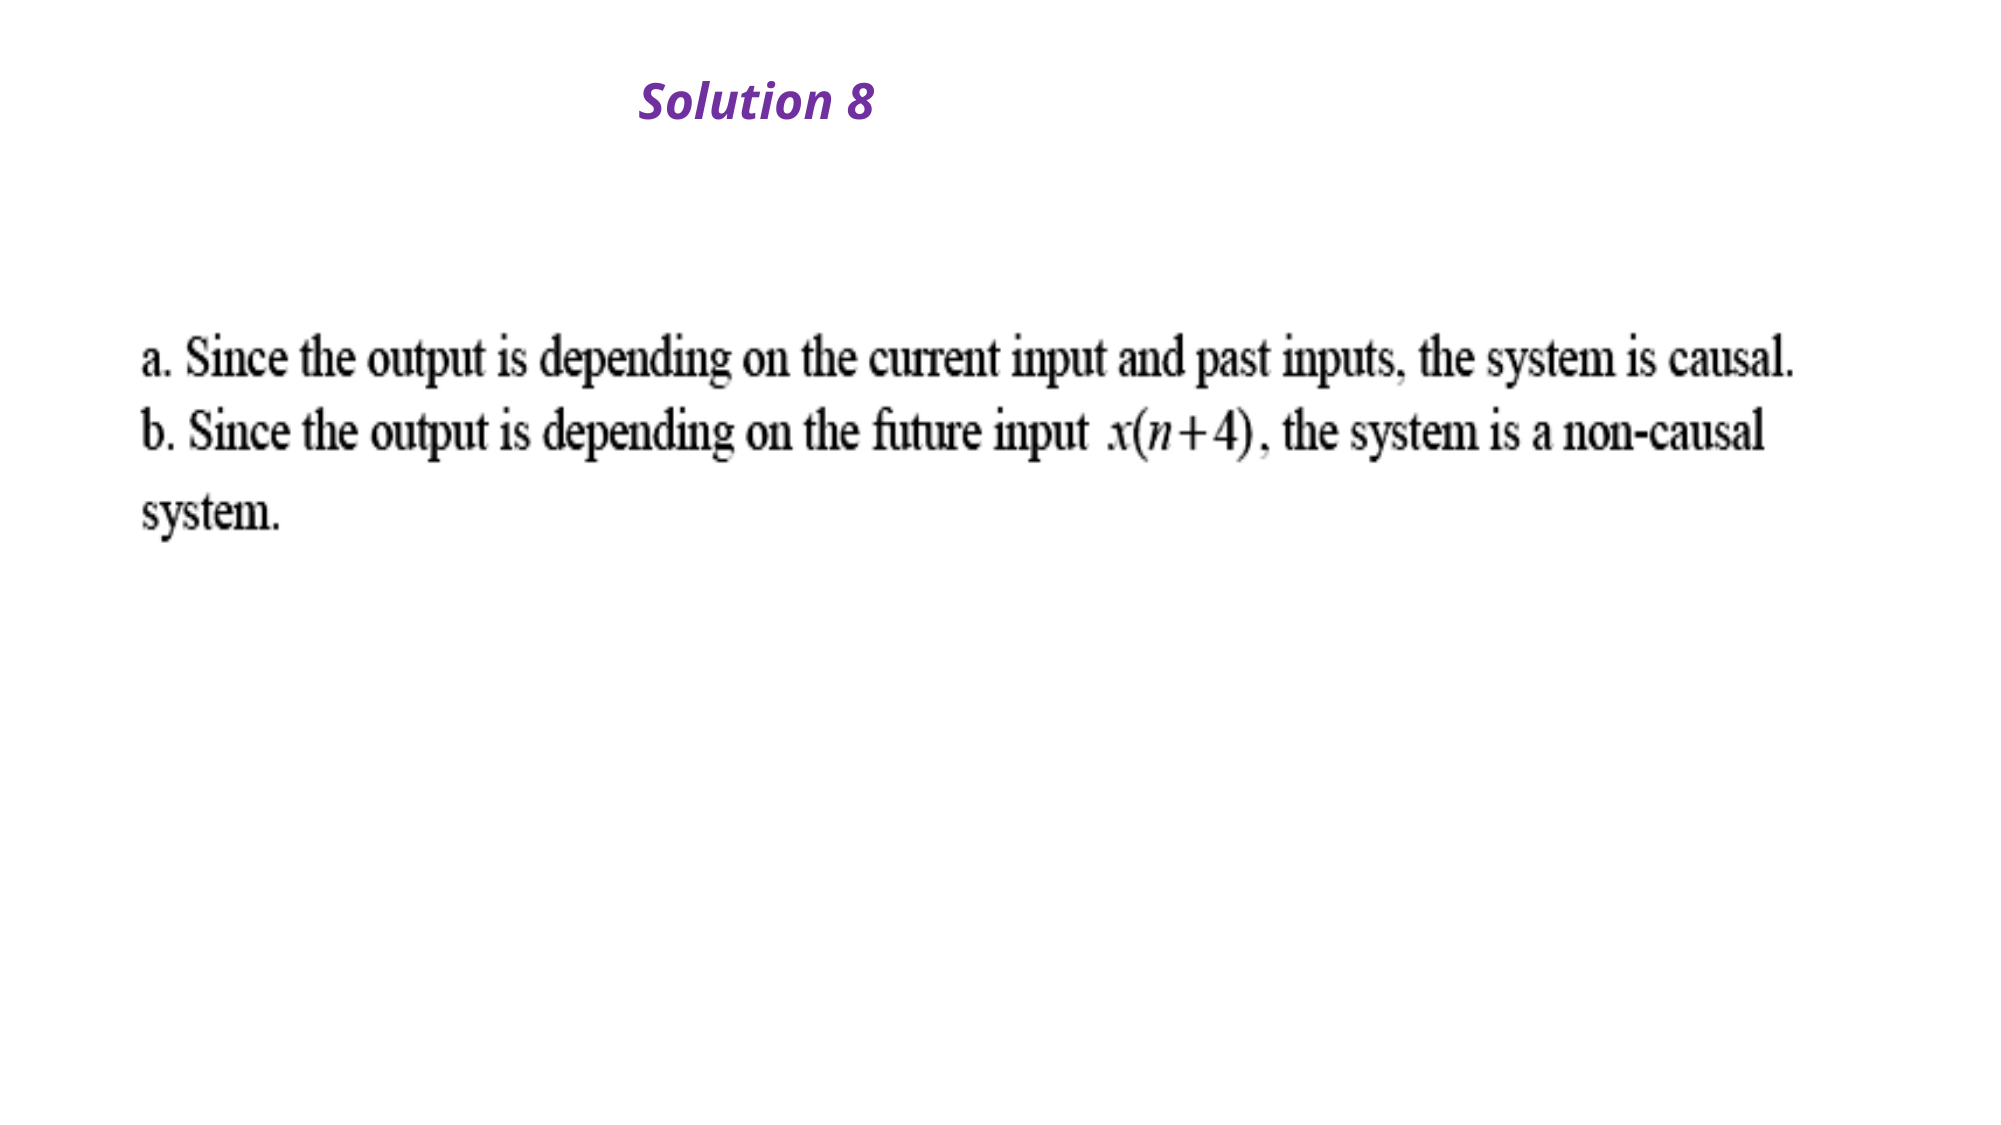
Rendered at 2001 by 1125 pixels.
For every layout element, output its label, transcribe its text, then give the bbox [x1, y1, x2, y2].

picture [132, 319, 1800, 552]
text_box Solution 8 [623, 57, 890, 137]
